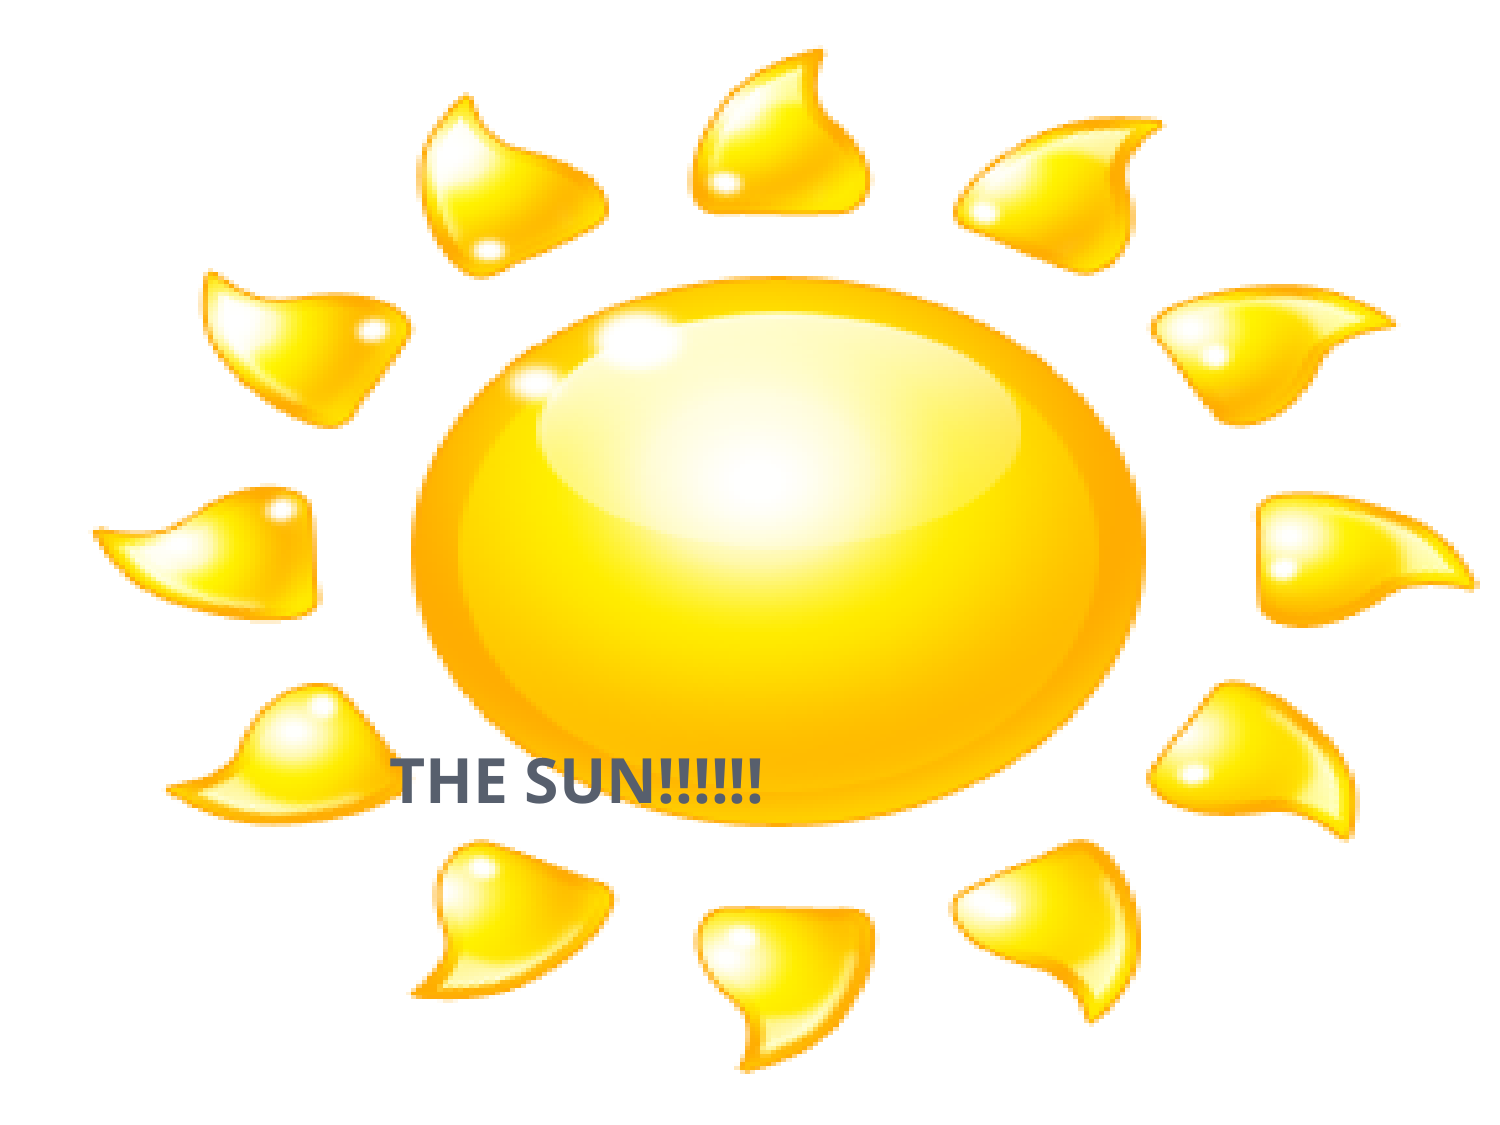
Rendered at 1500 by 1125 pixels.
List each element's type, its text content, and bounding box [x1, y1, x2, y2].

picture [0, 0, 1500, 1125]
title THE SUN!!!!!! [375, 512, 1388, 824]
